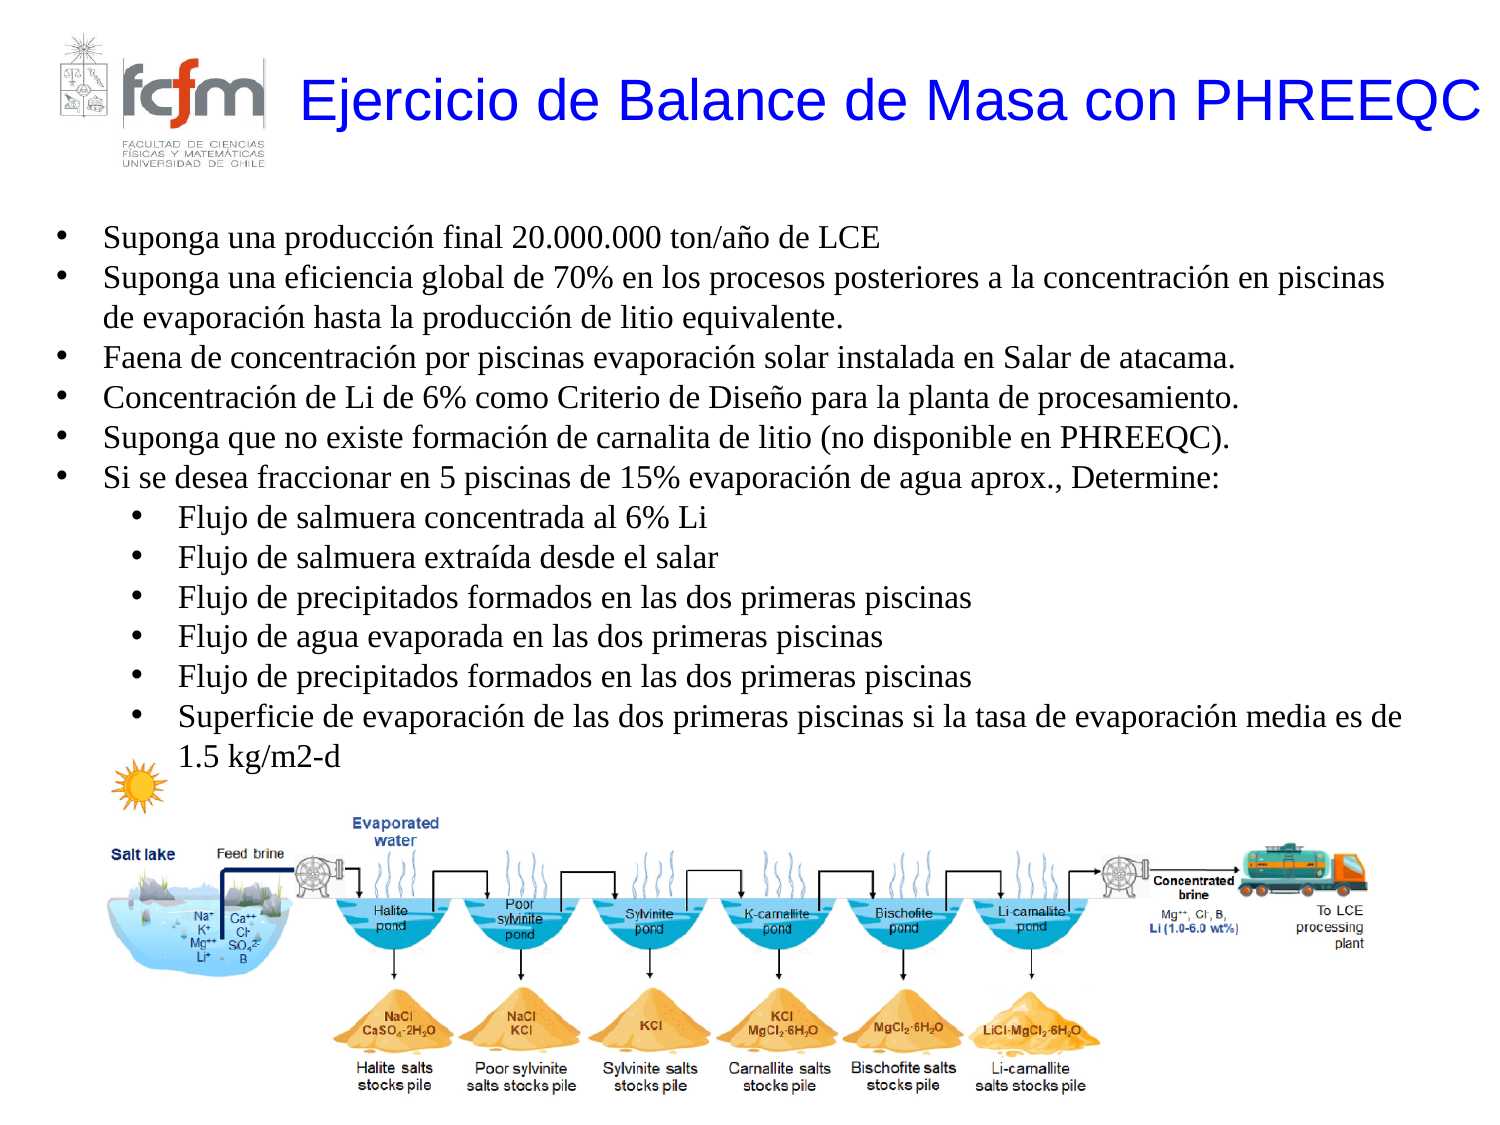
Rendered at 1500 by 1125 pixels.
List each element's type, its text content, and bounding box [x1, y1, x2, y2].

picture [73, 751, 1389, 1112]
text_box Ejercicio de Balance de Masa con PHREEQC [407, 2, 1376, 192]
text_box Suponga una producción final 20.000.000 ton/año de LCE Suponga una eficiencia global de 70% en los procesos posteriores a la concentración en piscinas de evaporación hasta la producción de litio equivalente. Faena de concentración por piscinas evaporación solar instalada en Salar de atacama. Concentración de Li de 6% como Criterio de Diseño para la planta de procesamiento. Suponga que no existe formación de carnalita de litio (no disponible en PHREEQC). Si se desea fraccionar en 5 piscinas de 15% evaporación de agua aprox., Determine: Flujo de salmuera concentrada al 6% Li Flujo de salmuera extraída desde el salar Flujo de precipitados formados en las dos primeras piscinas Flujo de agua evaporada en las dos primeras piscinas Flujo de precipitados formados en las dos primeras piscinas Superficie de evaporación de las dos primeras piscinas si la tasa de evaporación media es de 1.5 kg/m2-d [41, 208, 1426, 862]
